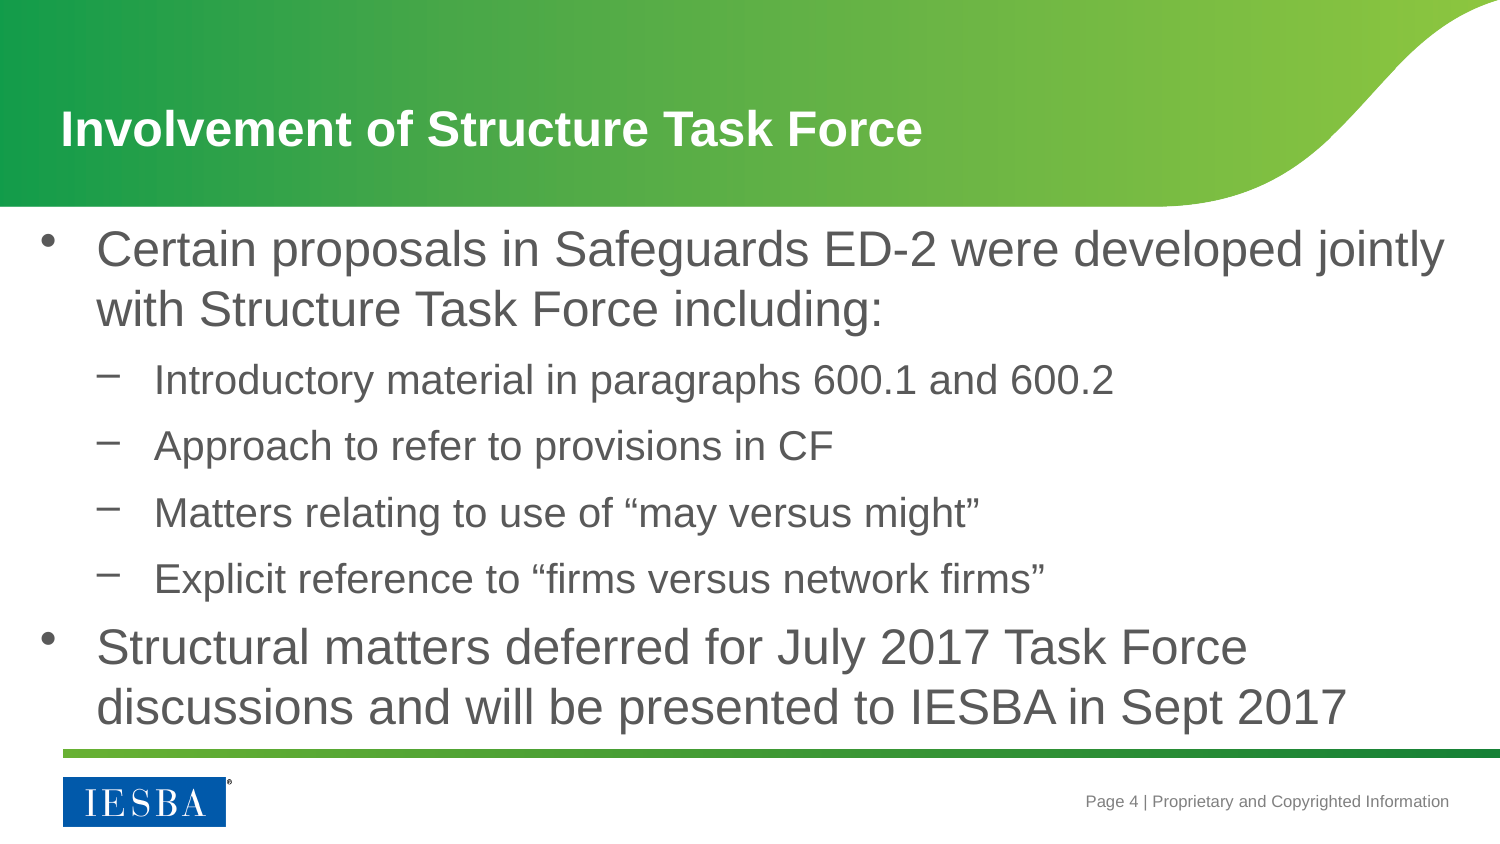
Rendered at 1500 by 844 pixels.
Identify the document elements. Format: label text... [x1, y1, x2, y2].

picture [63, 777, 232, 827]
list Certain proposals in Safeguards ED-2 were developed jointly with Structure Task Force including: Introductory material in paragraphs 600.1 and 600.2 Approach to refer to provisions in CF Matters relating to use of “may versus might” Explicit reference to “firms versus network firms” Structural matters deferred for July 2017 Task Force discussions and will be presented to IESBA in Sept 2017 [24, 209, 1500, 736]
picture [0, 0, 1500, 207]
title Involvement of Structure Task Force [60, 93, 1336, 160]
